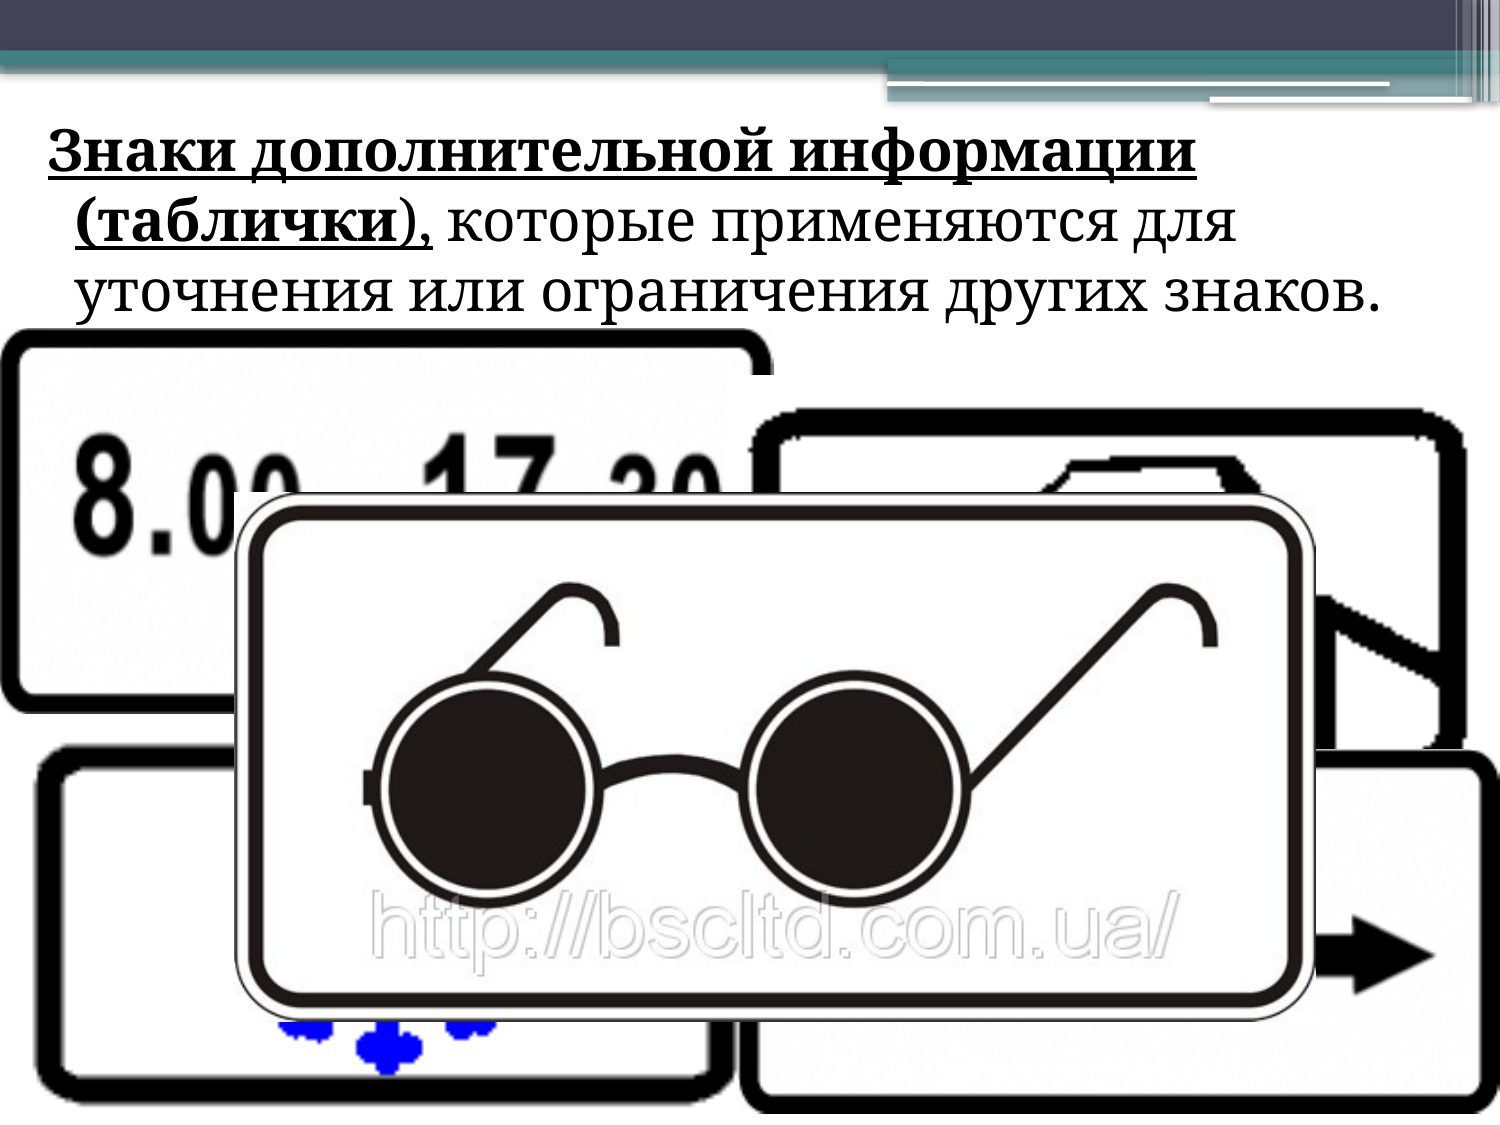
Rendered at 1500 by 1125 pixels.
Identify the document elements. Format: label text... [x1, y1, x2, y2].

picture [0, 327, 1500, 1121]
list Знаки дополнительной информации (таблички), которые применяются для уточнения или ограничения других знаков. [0, 105, 1500, 373]
